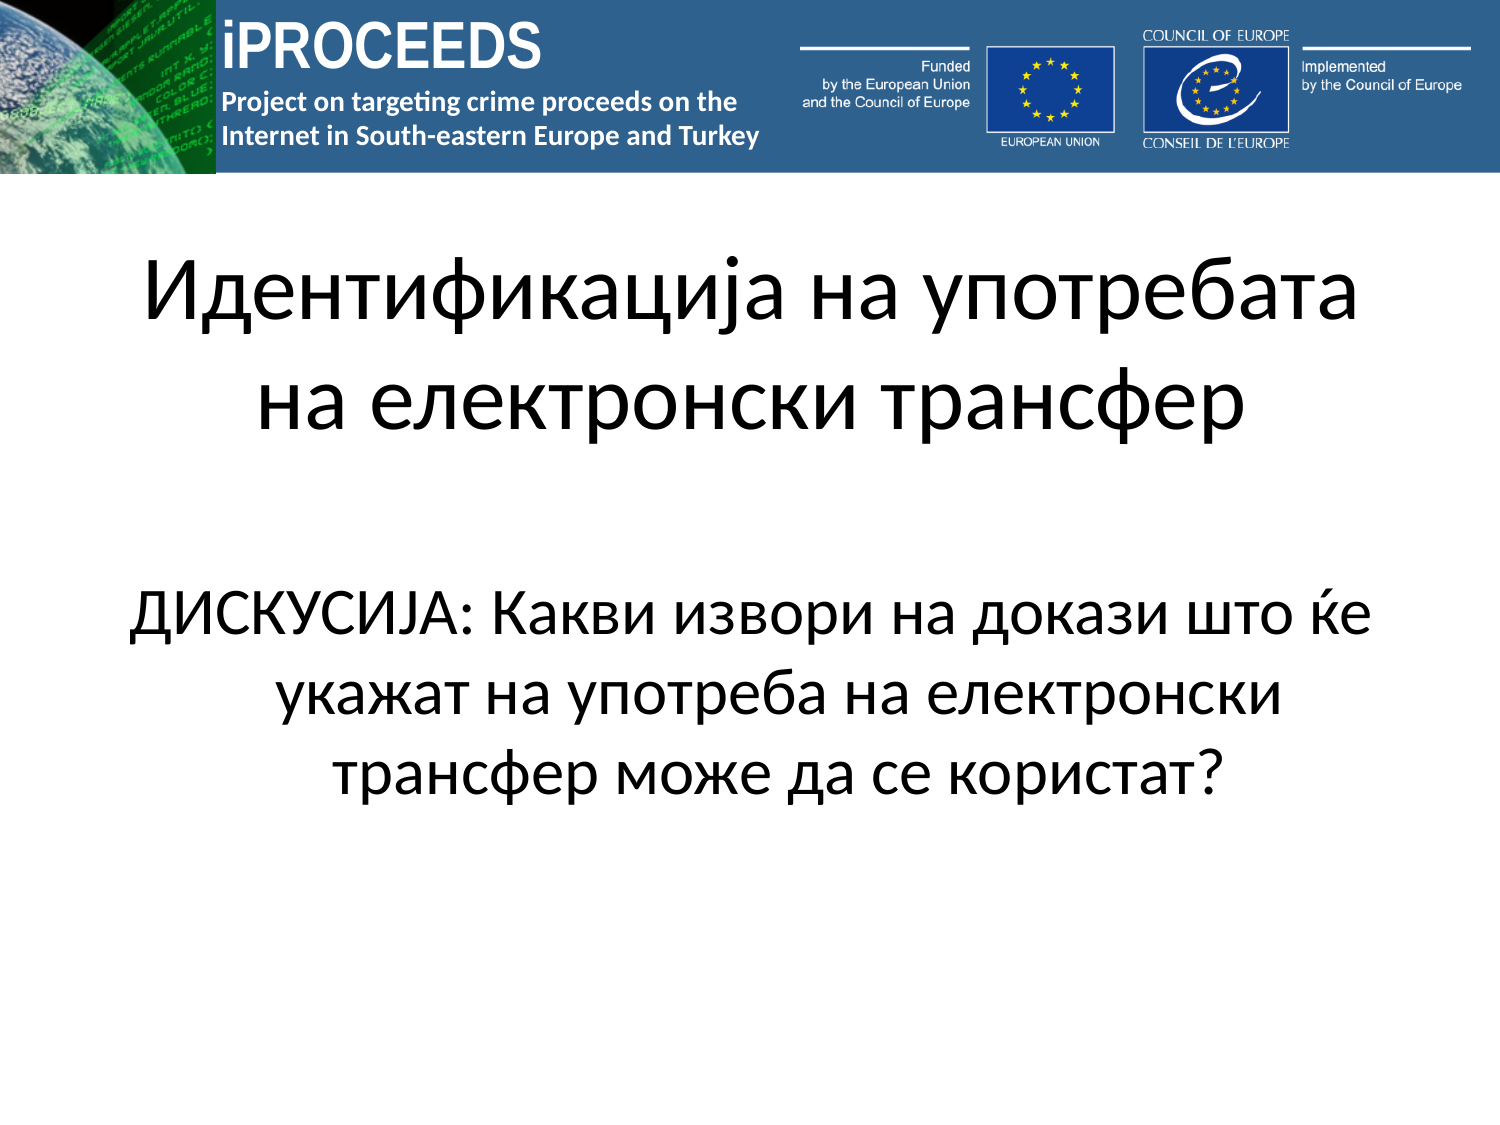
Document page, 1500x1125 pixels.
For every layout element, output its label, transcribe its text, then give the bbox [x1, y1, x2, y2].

title Идентификација на употребата на електронски трансфер [76, 231, 1427, 373]
picture [800, 30, 1471, 148]
picture [0, 0, 216, 174]
list ДИСКУСИЈА: Какви извори на докази што ќе укажат на употреба на електронски трансфер може да се користат? [76, 373, 1427, 1017]
